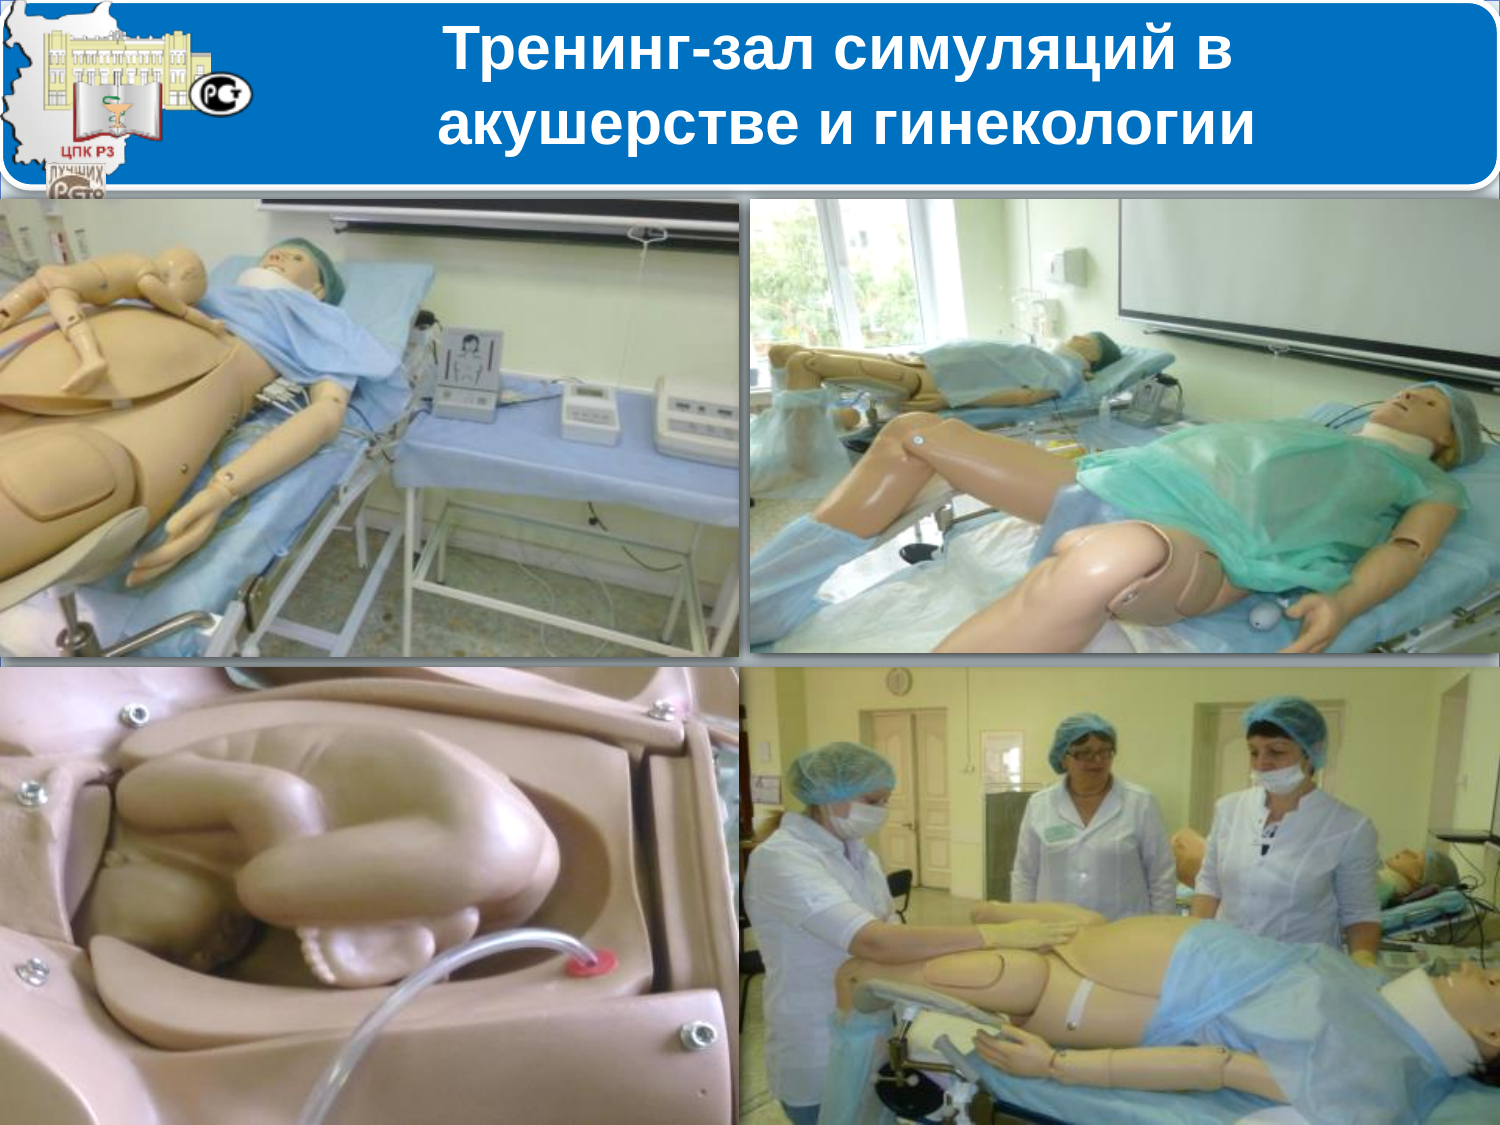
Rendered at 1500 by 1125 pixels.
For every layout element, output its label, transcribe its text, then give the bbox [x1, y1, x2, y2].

text_box Тренинг-зал симуляций в акушерстве и гинекологии [405, 0, 1273, 165]
picture [0, 0, 739, 657]
picture [749, 198, 1500, 654]
picture [0, 667, 1500, 1125]
